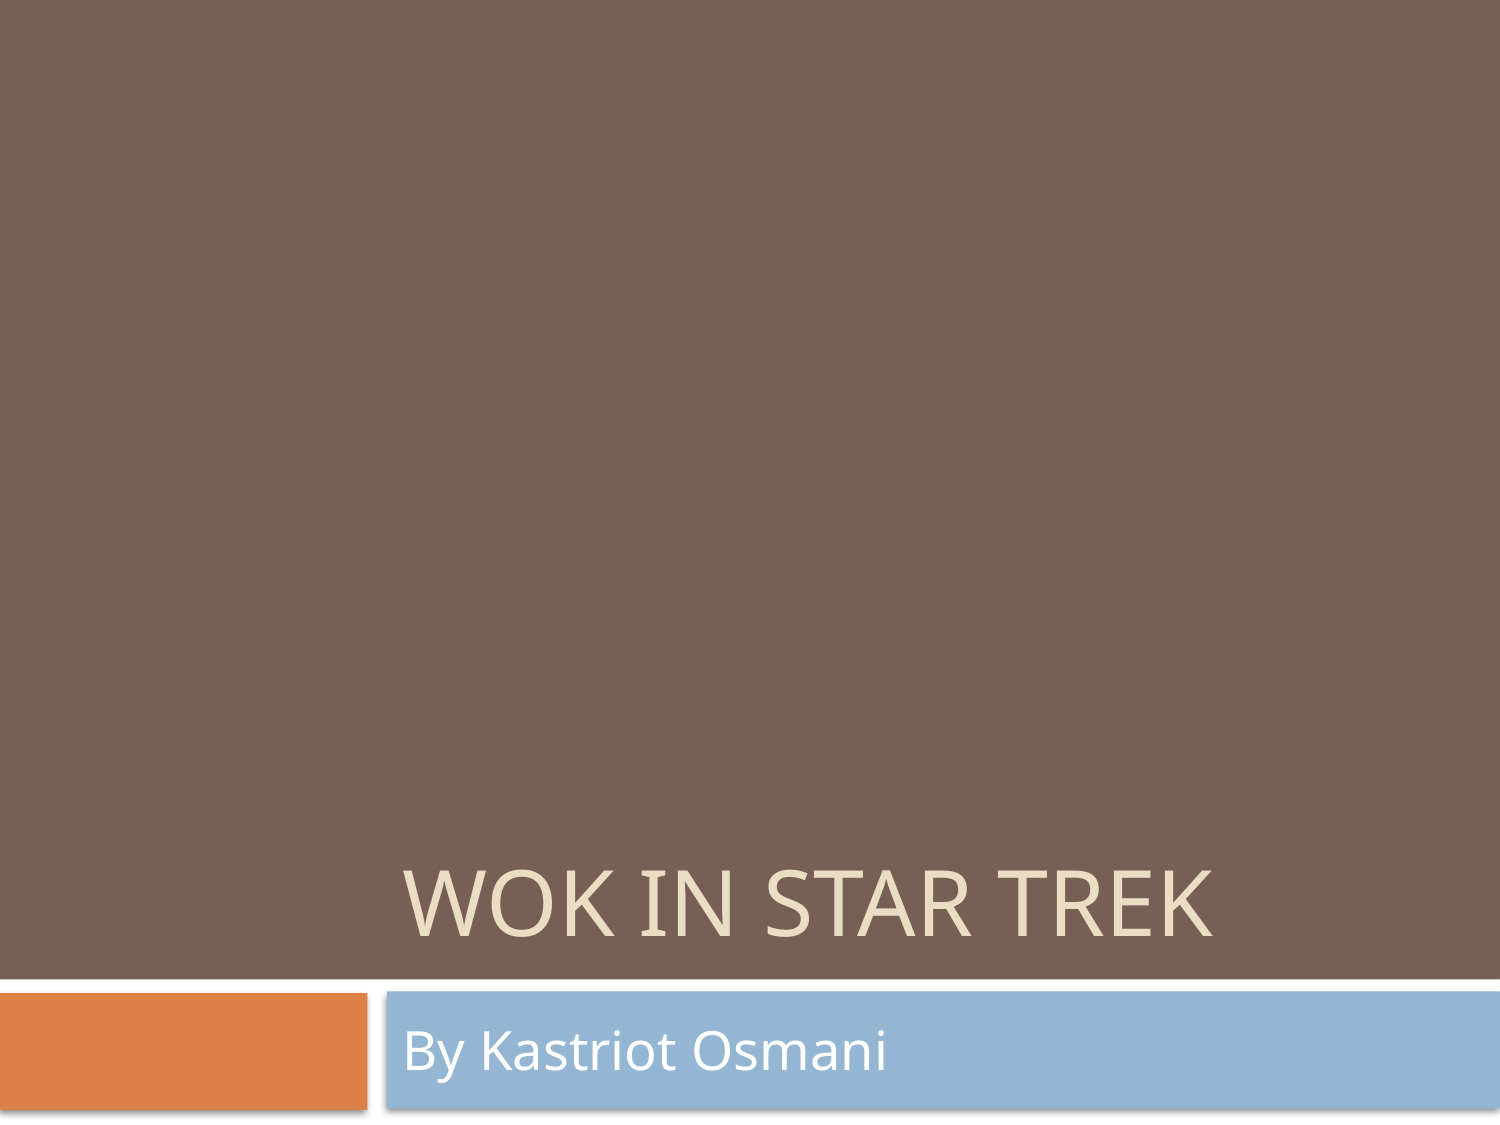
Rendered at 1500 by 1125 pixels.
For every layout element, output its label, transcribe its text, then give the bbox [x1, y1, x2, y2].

subtitle By Kastriot Osmani [387, 992, 1488, 1105]
title WoK In Star Trek [387, 662, 1450, 963]
